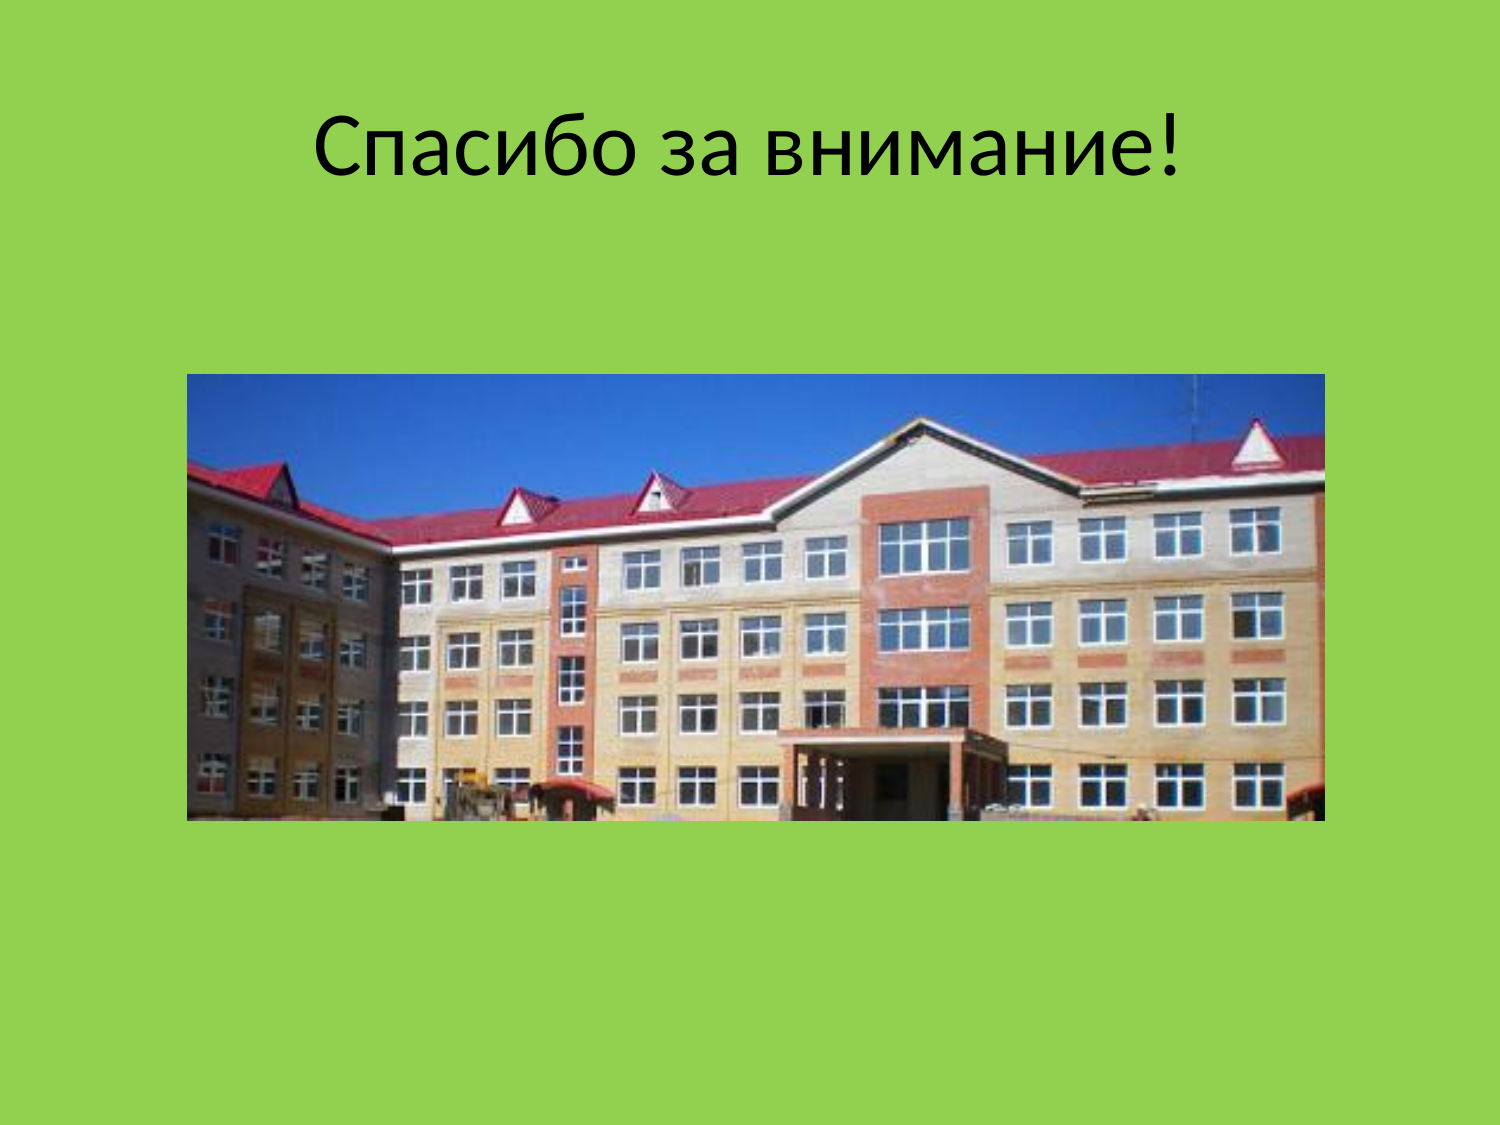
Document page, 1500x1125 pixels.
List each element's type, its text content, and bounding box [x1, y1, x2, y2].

picture [187, 374, 1325, 821]
title Спасибо за внимание! [75, 45, 1425, 233]
